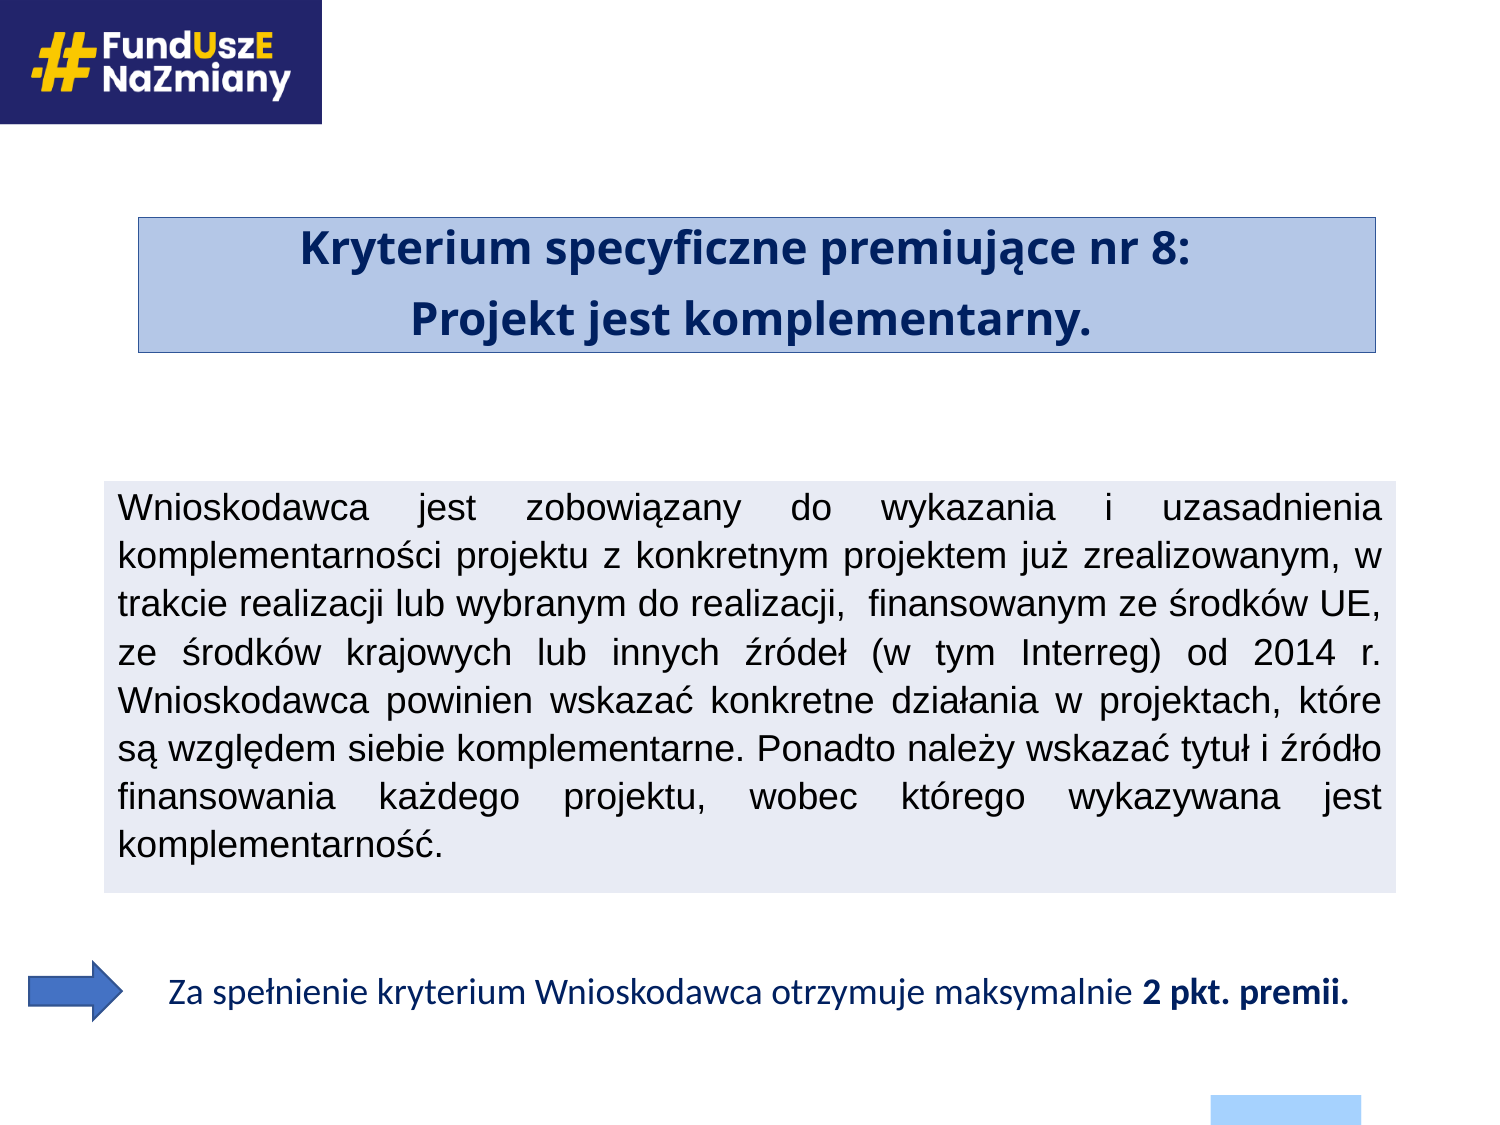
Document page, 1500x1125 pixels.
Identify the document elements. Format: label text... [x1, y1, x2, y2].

table_header Wnioskodawca jest zobowiązany do wykazania i uzasadnienia komplementarności projektu z konkretnym projektem już zrealizowanym, w trakcie realizacji lub wybranym do realizacji, finansowanym ze środków UE, ze środków krajowych lub innych źródeł (w tym Interreg) od 2014 r. Wnioskodawca powinien wskazać konkretne działania w projektach, które są względem siebie komplementarne. Ponadto należy wskazać tytuł i źródło finansowania każdego projektu, wobec którego wykazywana jest komplementarność. [104, 481, 1396, 893]
text_box [28, 960, 124, 1023]
text_box Za spełnienie kryterium Wnioskodawca otrzymuje maksymalnie 2 pkt. premii. [153, 959, 1423, 1019]
text_box Kryterium specyficzne premiujące nr 8: Projekt jest komplementarny. [138, 217, 1376, 353]
picture [0, 0, 1500, 1125]
